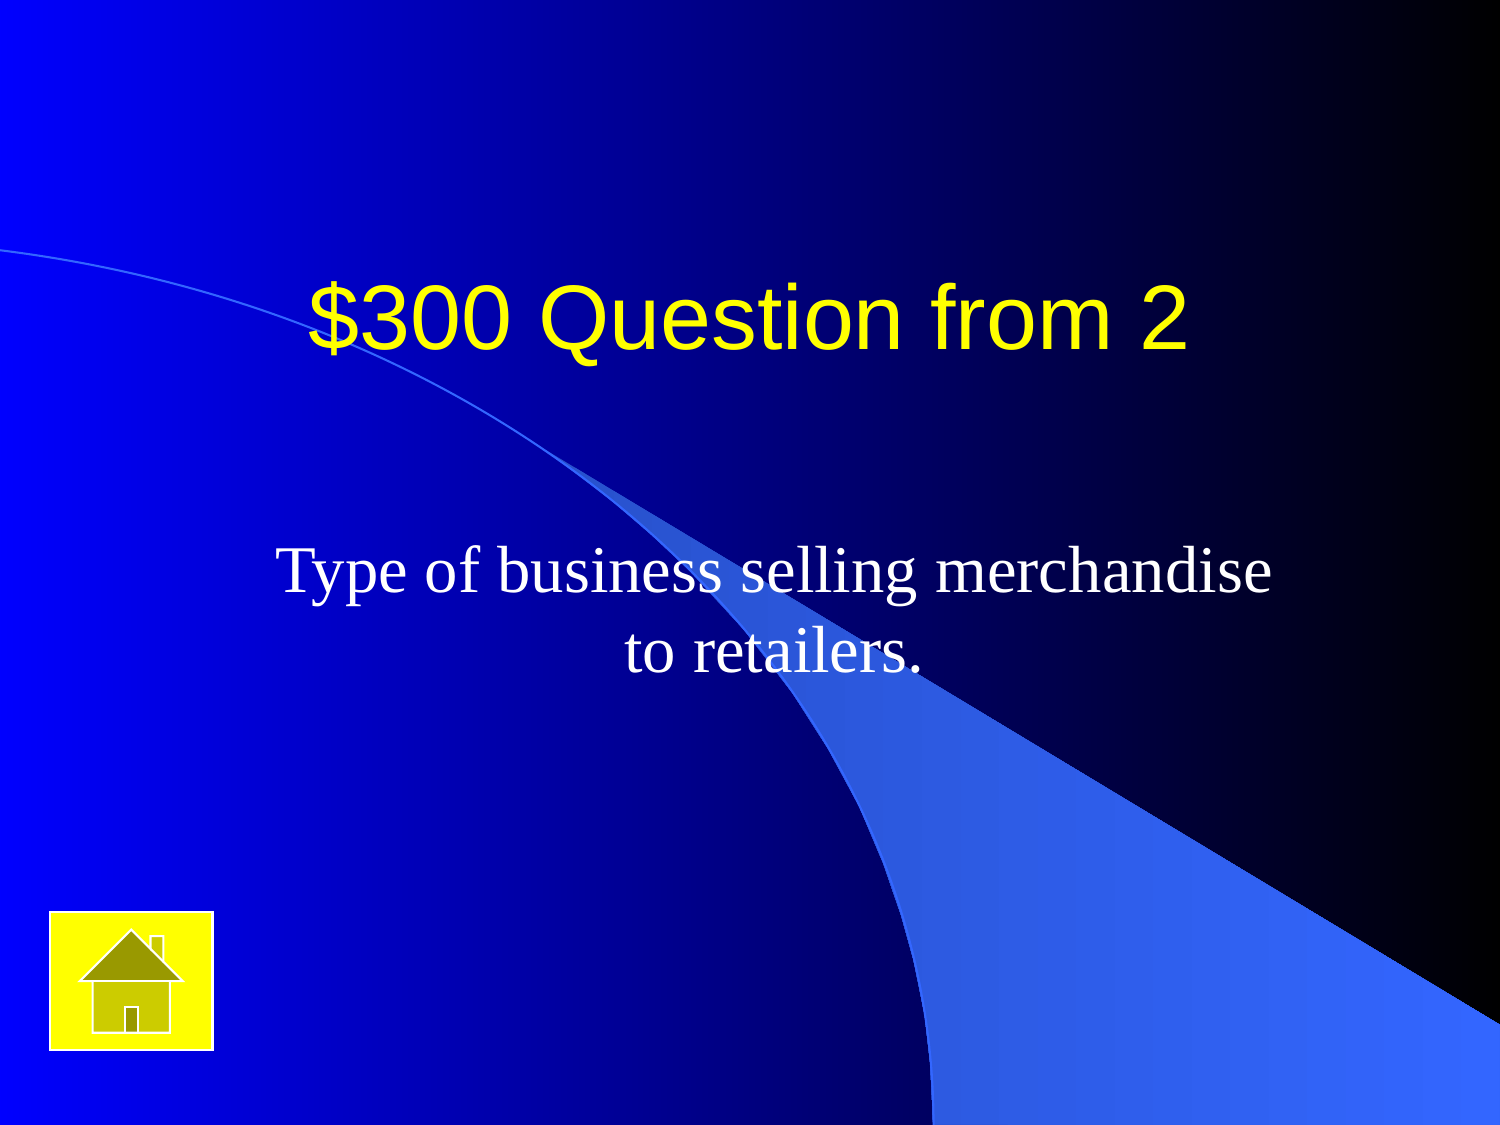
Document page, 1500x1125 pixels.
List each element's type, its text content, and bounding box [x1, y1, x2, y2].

title $300 Question from 2 [0, 187, 1500, 376]
subtitle Type of business selling merchandise to retailers. [249, 462, 1301, 751]
